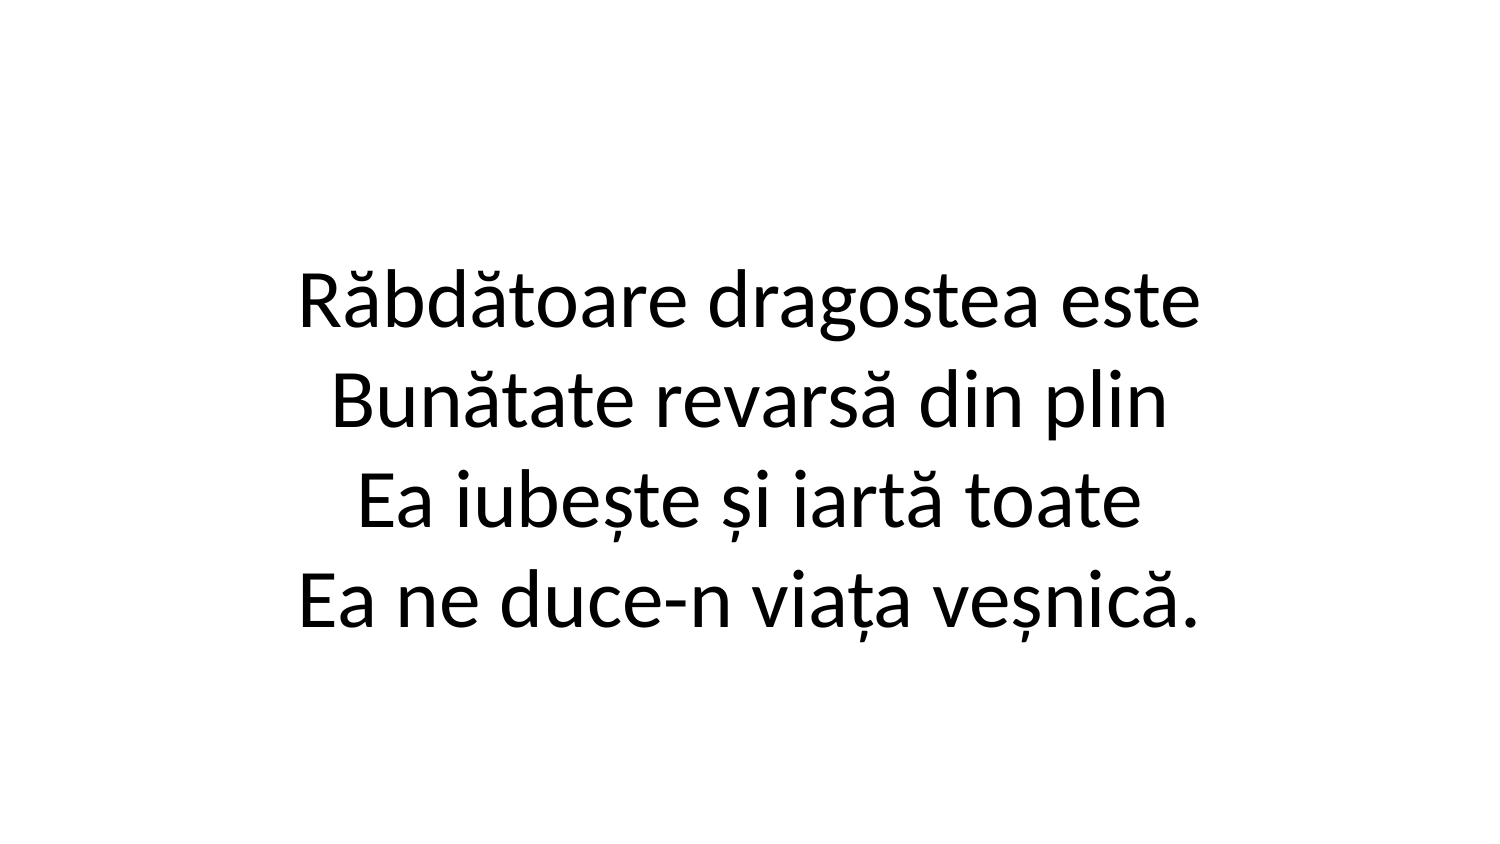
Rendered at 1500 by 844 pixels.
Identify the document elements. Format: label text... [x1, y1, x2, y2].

text_box Răbdătoare dragostea este Bunătate revarsă din plin Ea iubește și iartă toate Ea ne duce-n viața veșnică. [282, 192, 1218, 652]
